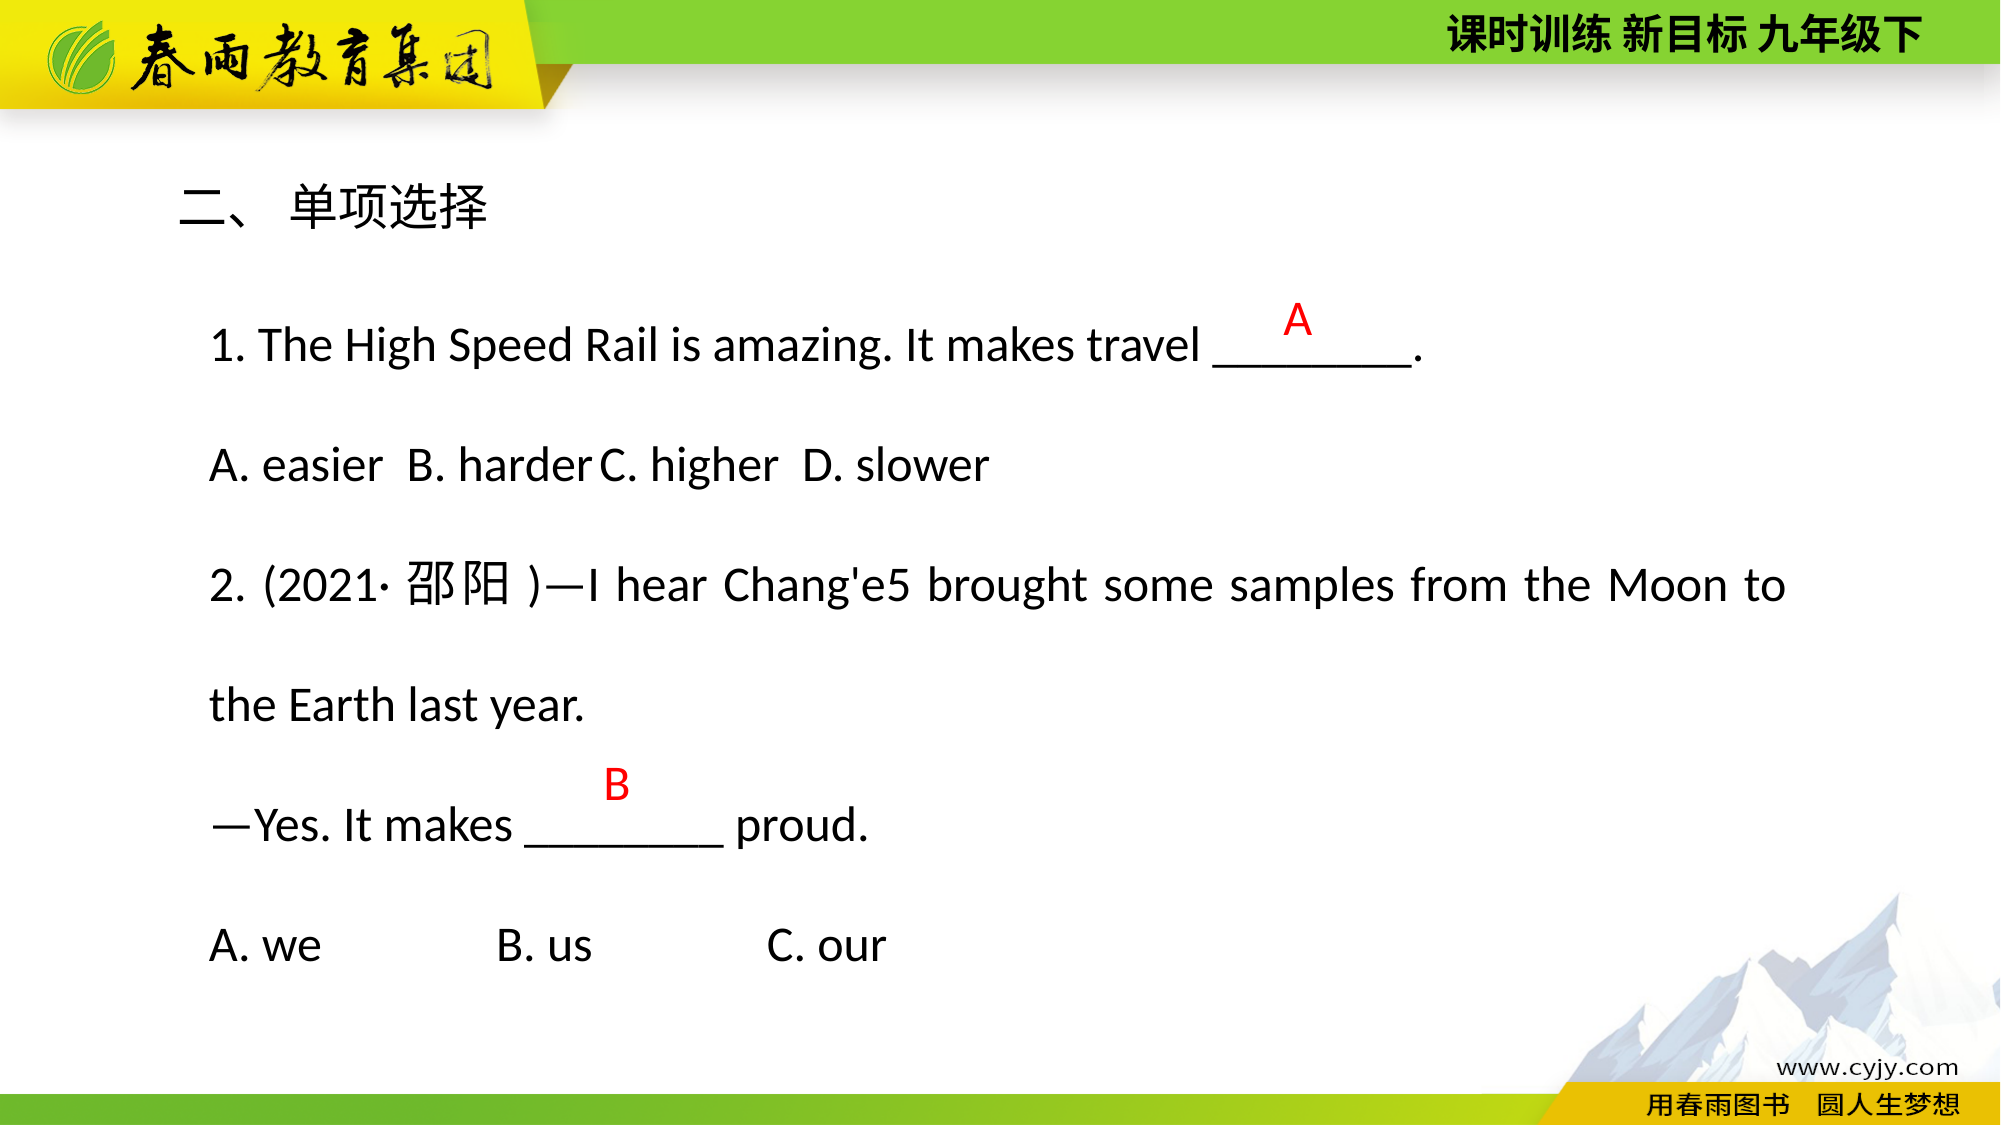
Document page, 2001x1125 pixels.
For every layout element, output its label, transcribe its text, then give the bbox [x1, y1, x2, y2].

text_box 二、 单项选择 [162, 107, 504, 243]
picture [0, 0, 2001, 1125]
text_box B [588, 743, 646, 819]
text_box A [1268, 277, 1328, 353]
text_box 1. The High Speed Rail is amazing. It makes travel ________. A. easier B. harder C. higher D. slower 2. (2021·邵阳)—I hear Chang'e­5 brought some samples from the Moon to the Earth last year. —Yes. It makes ________ proud. A. we B. us C. our [194, 244, 1802, 979]
